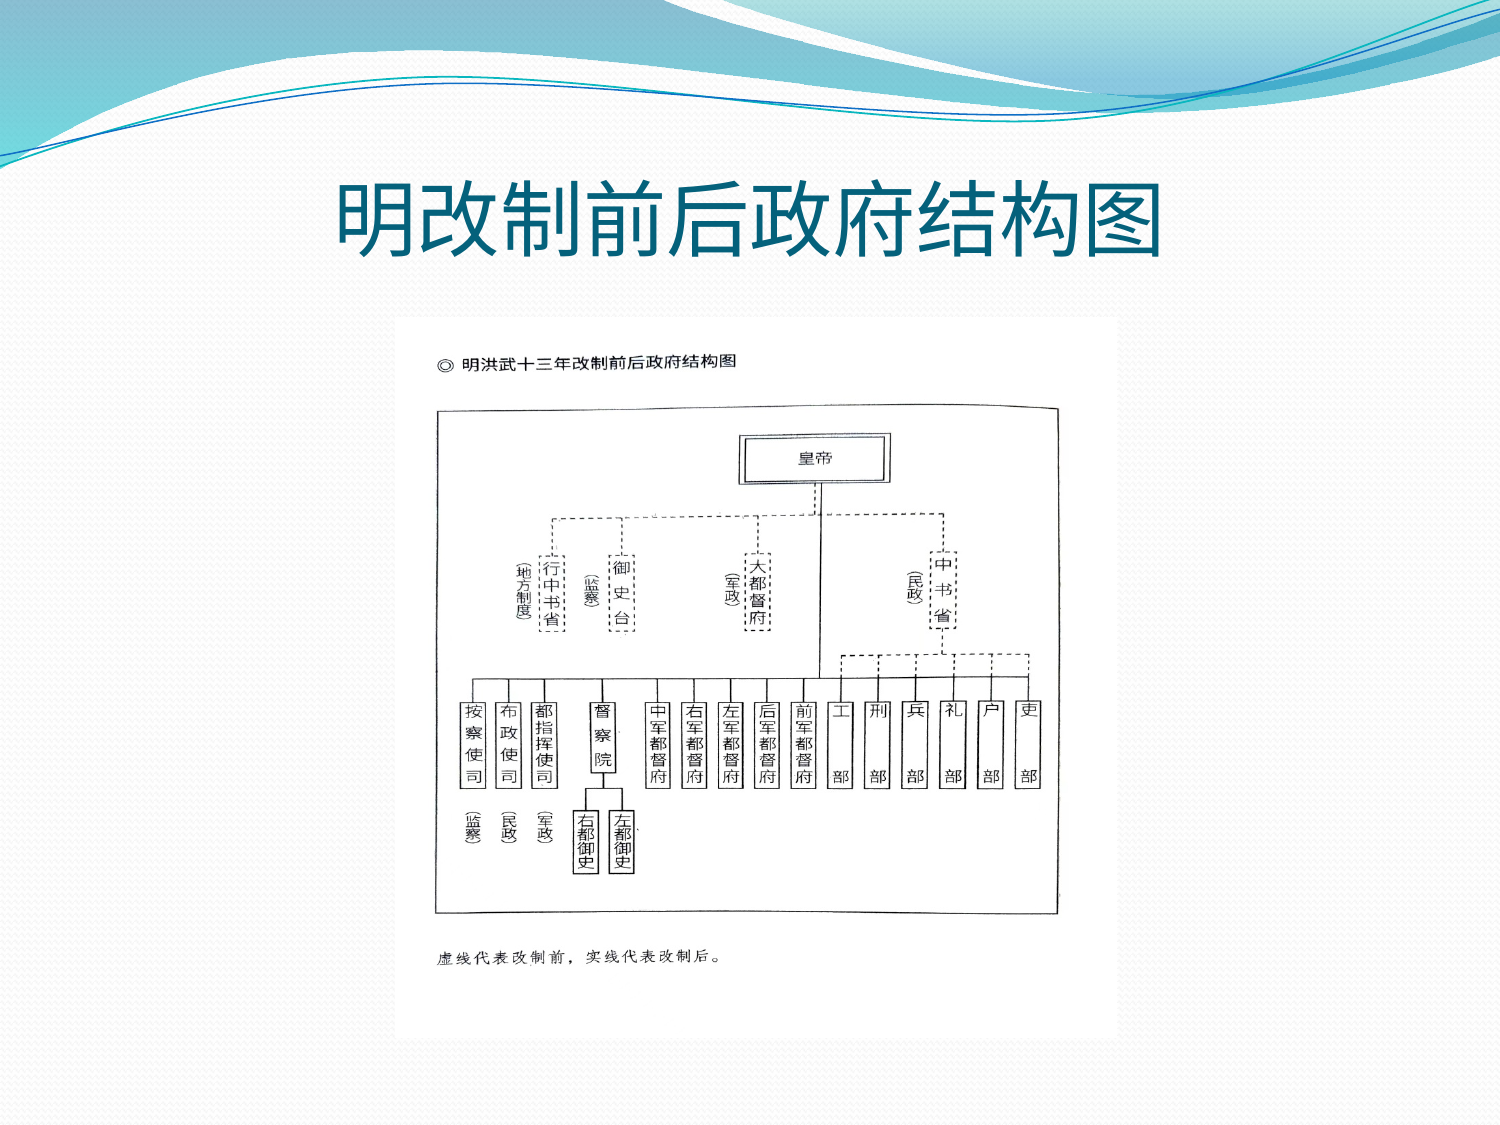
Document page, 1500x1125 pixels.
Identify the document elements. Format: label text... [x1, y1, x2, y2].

title 明改制前后政府结构图 [75, 115, 1425, 268]
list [395, 317, 1117, 1038]
